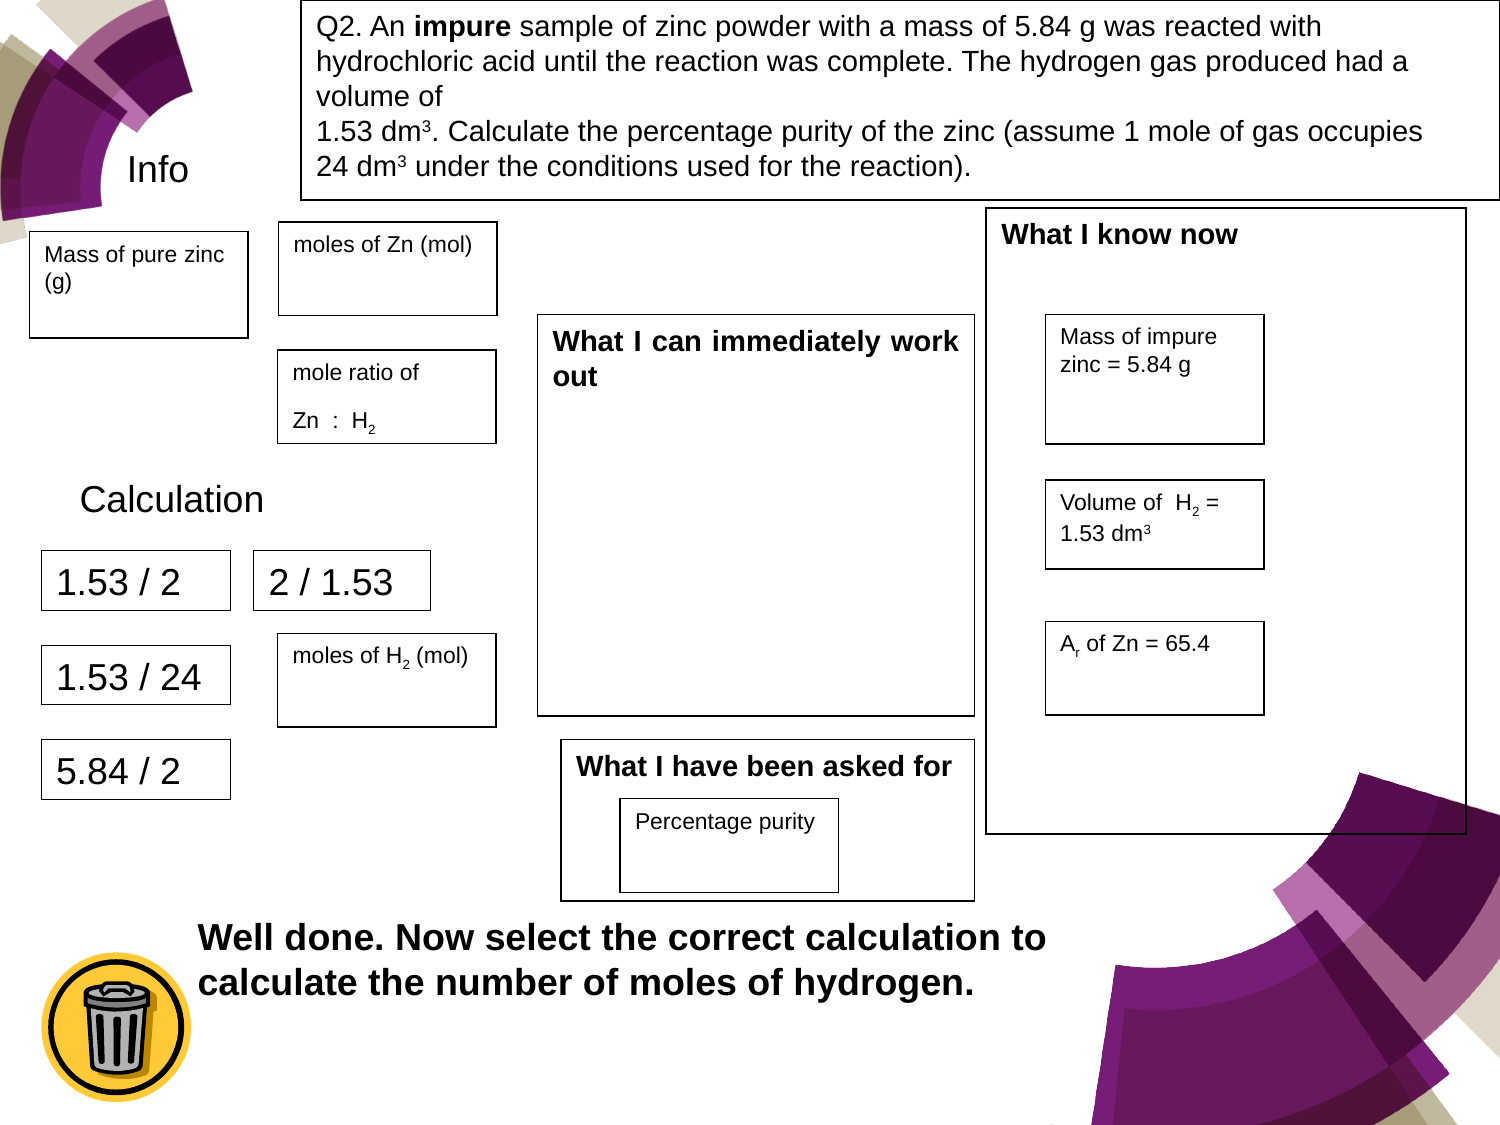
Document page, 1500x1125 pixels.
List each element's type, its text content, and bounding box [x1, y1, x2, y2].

text_box Calculation [64, 467, 337, 528]
text_box What I know now ? ? ? [986, 208, 1467, 835]
picture [1009, 716, 1500, 1125]
text_box Mass of impure zinc = 5.84 g [1045, 314, 1264, 445]
text_box Q2. An impure sample of zinc powder with a mass of 5.84 g was reacted with hydrochloric acid until the reaction was complete. The hydrogen gas produced had a volume of 1.53 dm3. Calculate the percentage purity of the zinc (assume 1 mole of gas occupies 24 dm3 under the conditions used for the reaction). [301, 0, 1500, 200]
text_box Well done. Now select the correct calculation to calculate the number of moles of hydrogen. [182, 905, 1223, 1010]
text_box moles of H2 (mol) [277, 633, 497, 728]
text_box Mass of pure zinc (g) [29, 231, 249, 338]
text_box What I have been asked for ? [561, 739, 975, 901]
picture [0, 0, 219, 256]
text_box Info [112, 137, 242, 197]
text_box 1.53 / 24 [41, 645, 231, 705]
text_box 1.53 / 2 [41, 550, 231, 611]
picture [41, 952, 192, 1103]
text_box Ar of Zn = 65.4 [1045, 621, 1264, 716]
text_box 2 / 1.53 [253, 550, 431, 611]
text_box 5.84 / 2 [41, 739, 231, 800]
text_box moles of Zn (mol) [278, 221, 498, 316]
text_box Volume of H2 = 1.53 dm3 [1045, 479, 1264, 570]
text_box Percentage purity [620, 798, 839, 893]
text_box mole ratio of Zn : H2 [277, 349, 497, 444]
text_box What I can immediately work out [537, 314, 975, 717]
